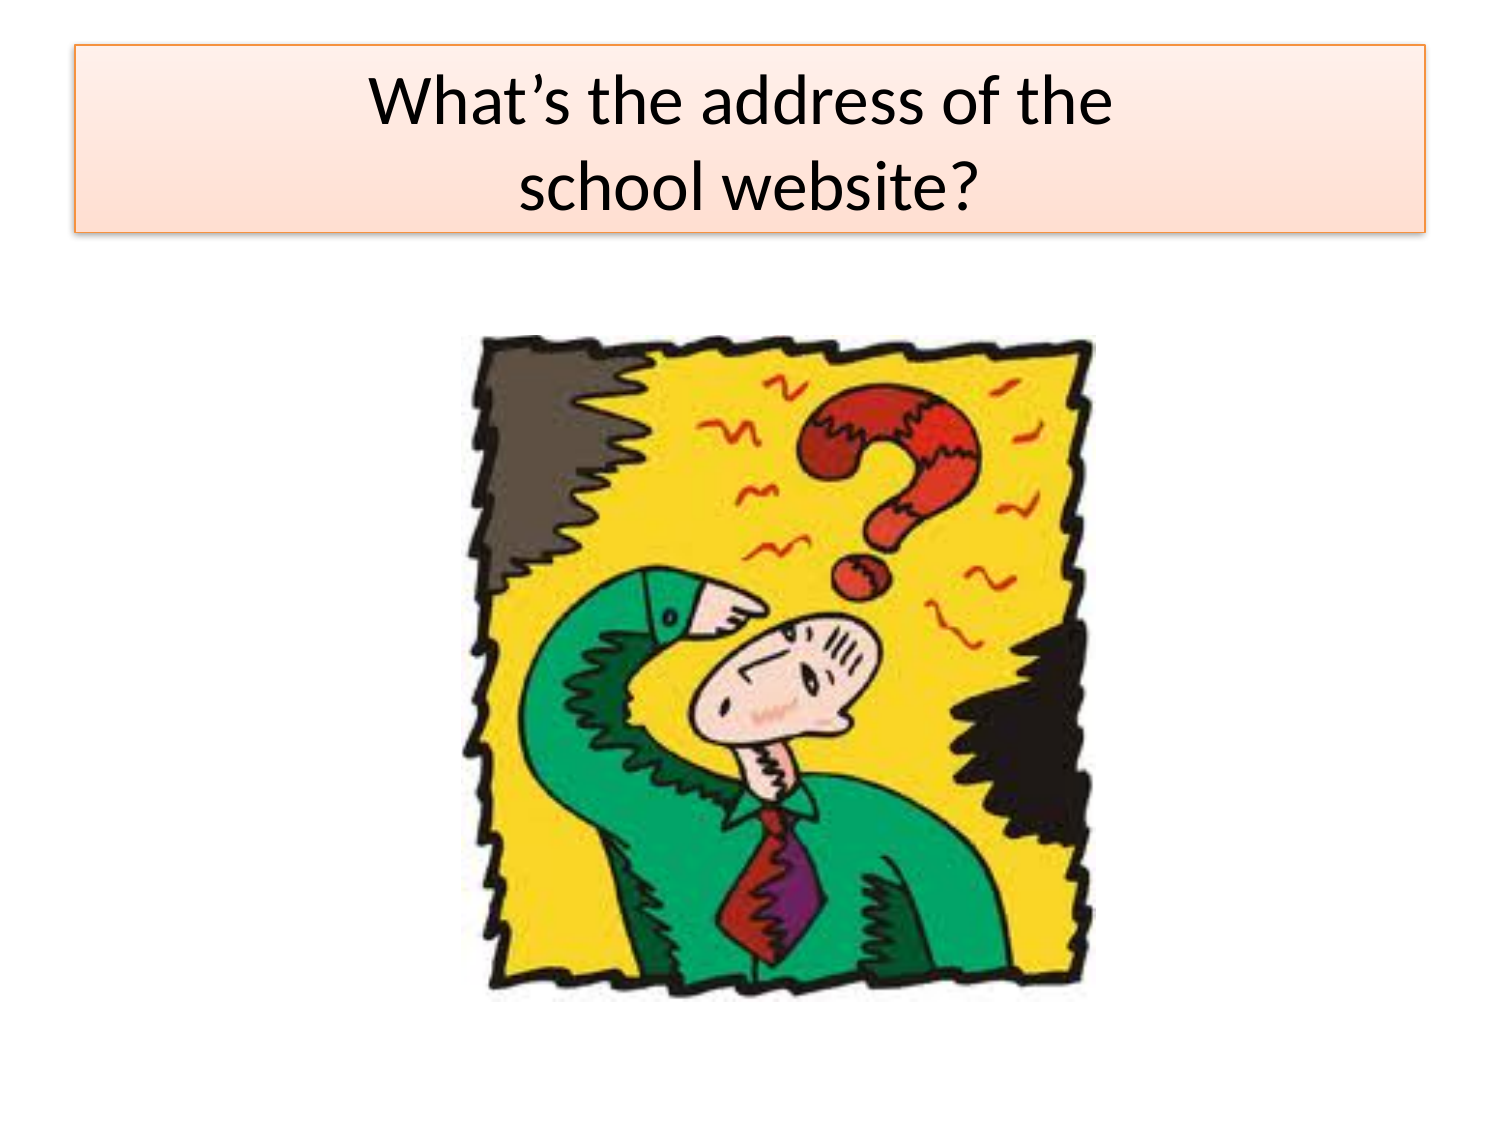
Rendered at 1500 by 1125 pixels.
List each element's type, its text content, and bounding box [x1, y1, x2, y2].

picture [461, 335, 1096, 1002]
title What’s the address of the school website? [74, 44, 1426, 233]
